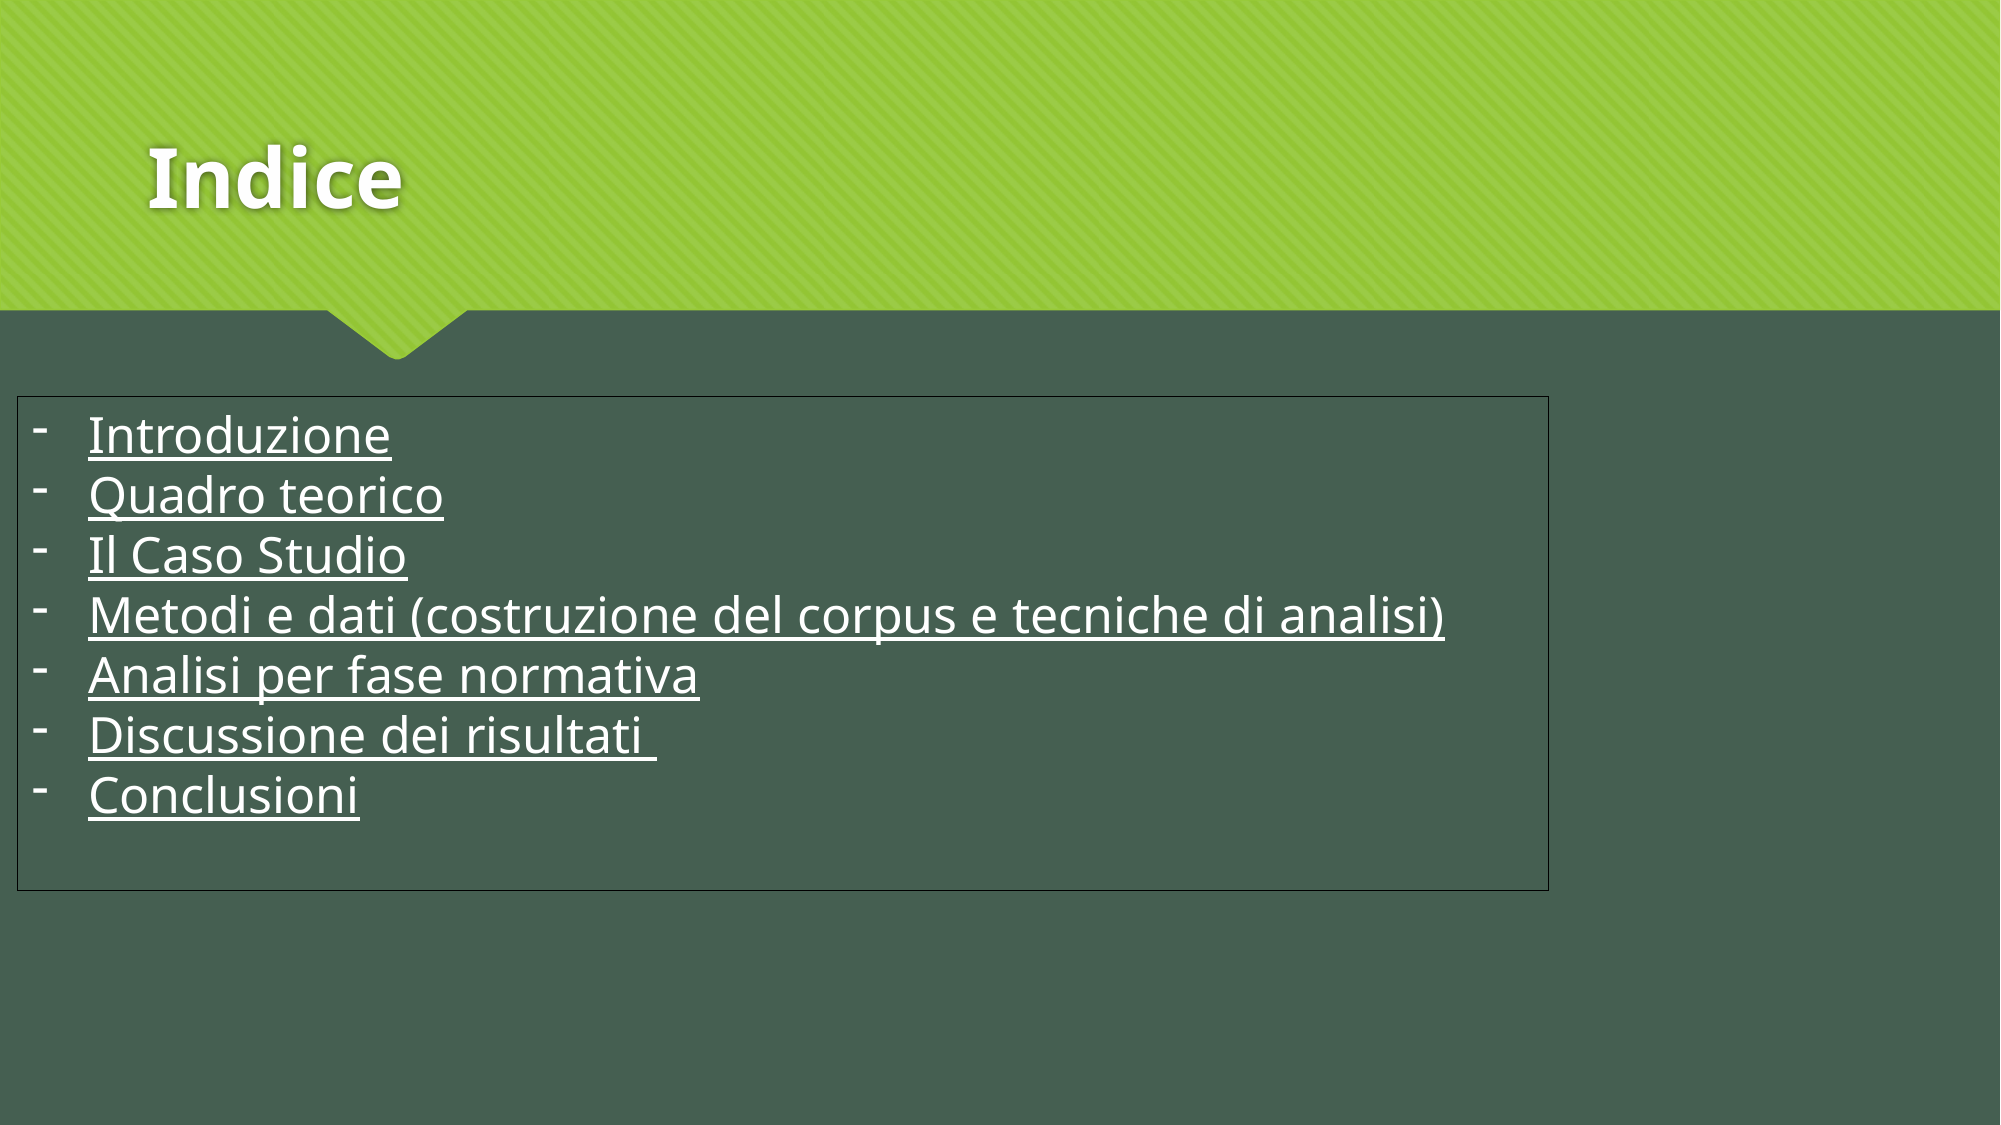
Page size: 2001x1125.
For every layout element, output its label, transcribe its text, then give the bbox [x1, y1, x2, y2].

text_box Introduzione Quadro teorico Il Caso Studio Metodi e dati (costruzione del corpus e tecniche di analisi) Analisi per fase normativa Discussione dei risultati Conclusioni [17, 396, 1549, 891]
title Indice [132, 73, 1868, 233]
